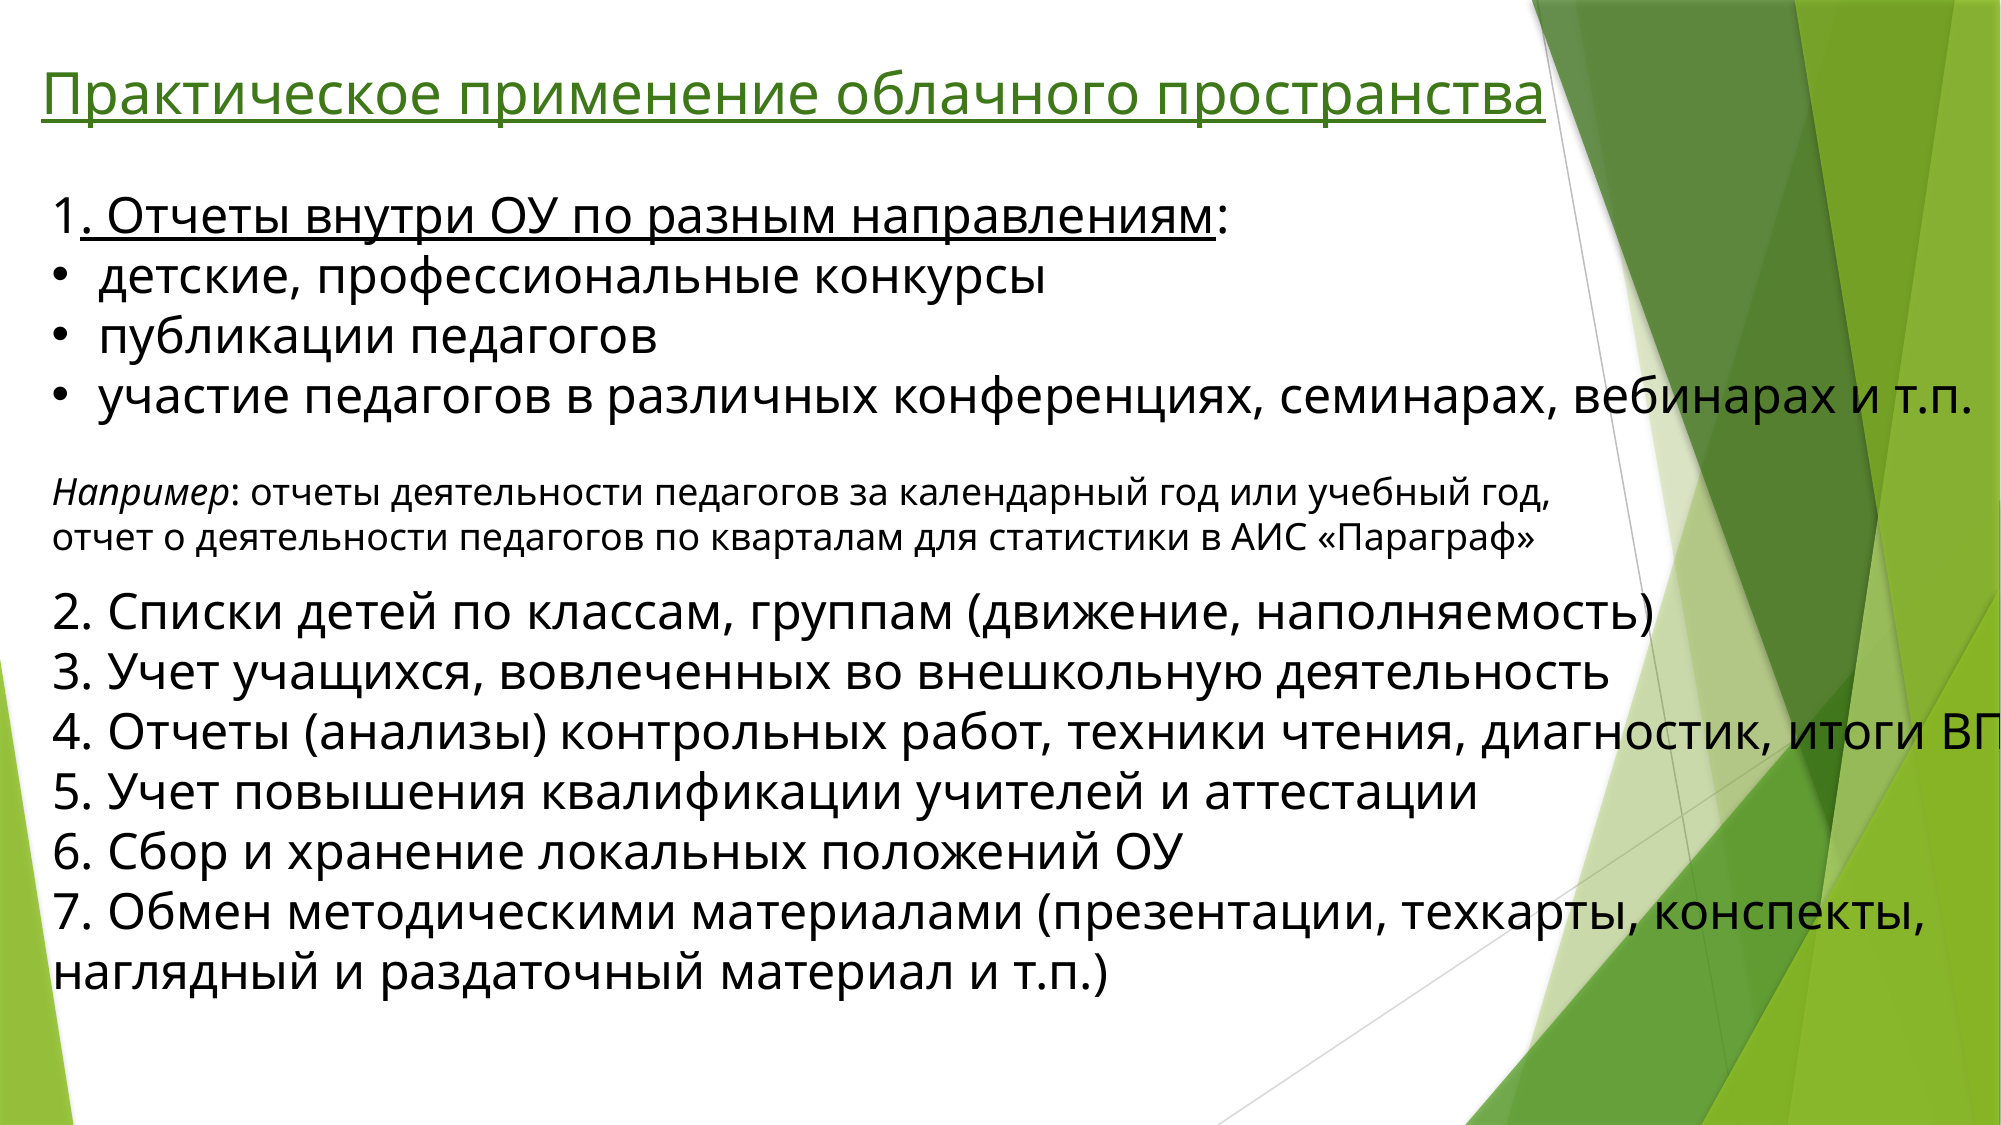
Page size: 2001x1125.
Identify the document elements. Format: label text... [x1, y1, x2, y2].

text_box Практическое применение облачного пространства [26, 48, 1562, 134]
text_box 1. Отчеты внутри ОУ по разным направлениям: детские, профессиональные конкурсы публикации педагогов участие педагогов в различных конференциях, семинарах, вебинарах и т.п. Например: отчеты деятельности педагогов за календарный год или учебный год, отчет о деятельности педагогов по кварталам для статистики в АИС «Параграф» [36, 175, 1991, 566]
text_box 2. Списки детей по классам, группам (движение, наполняемость) 3. Учет учащихся, вовлеченных во внешкольную деятельность 4. Отчеты (анализы) контрольных работ, техники чтения, диагностик, итоги ВПР. 5. Учет повышения квалификации учителей и аттестации 6. Сбор и хранение локальных положений ОУ 7. Обмен методическими материалами (презентации, техкарты, конспекты, наглядный и раздаточный материал и т.п.) [37, 572, 2000, 1008]
